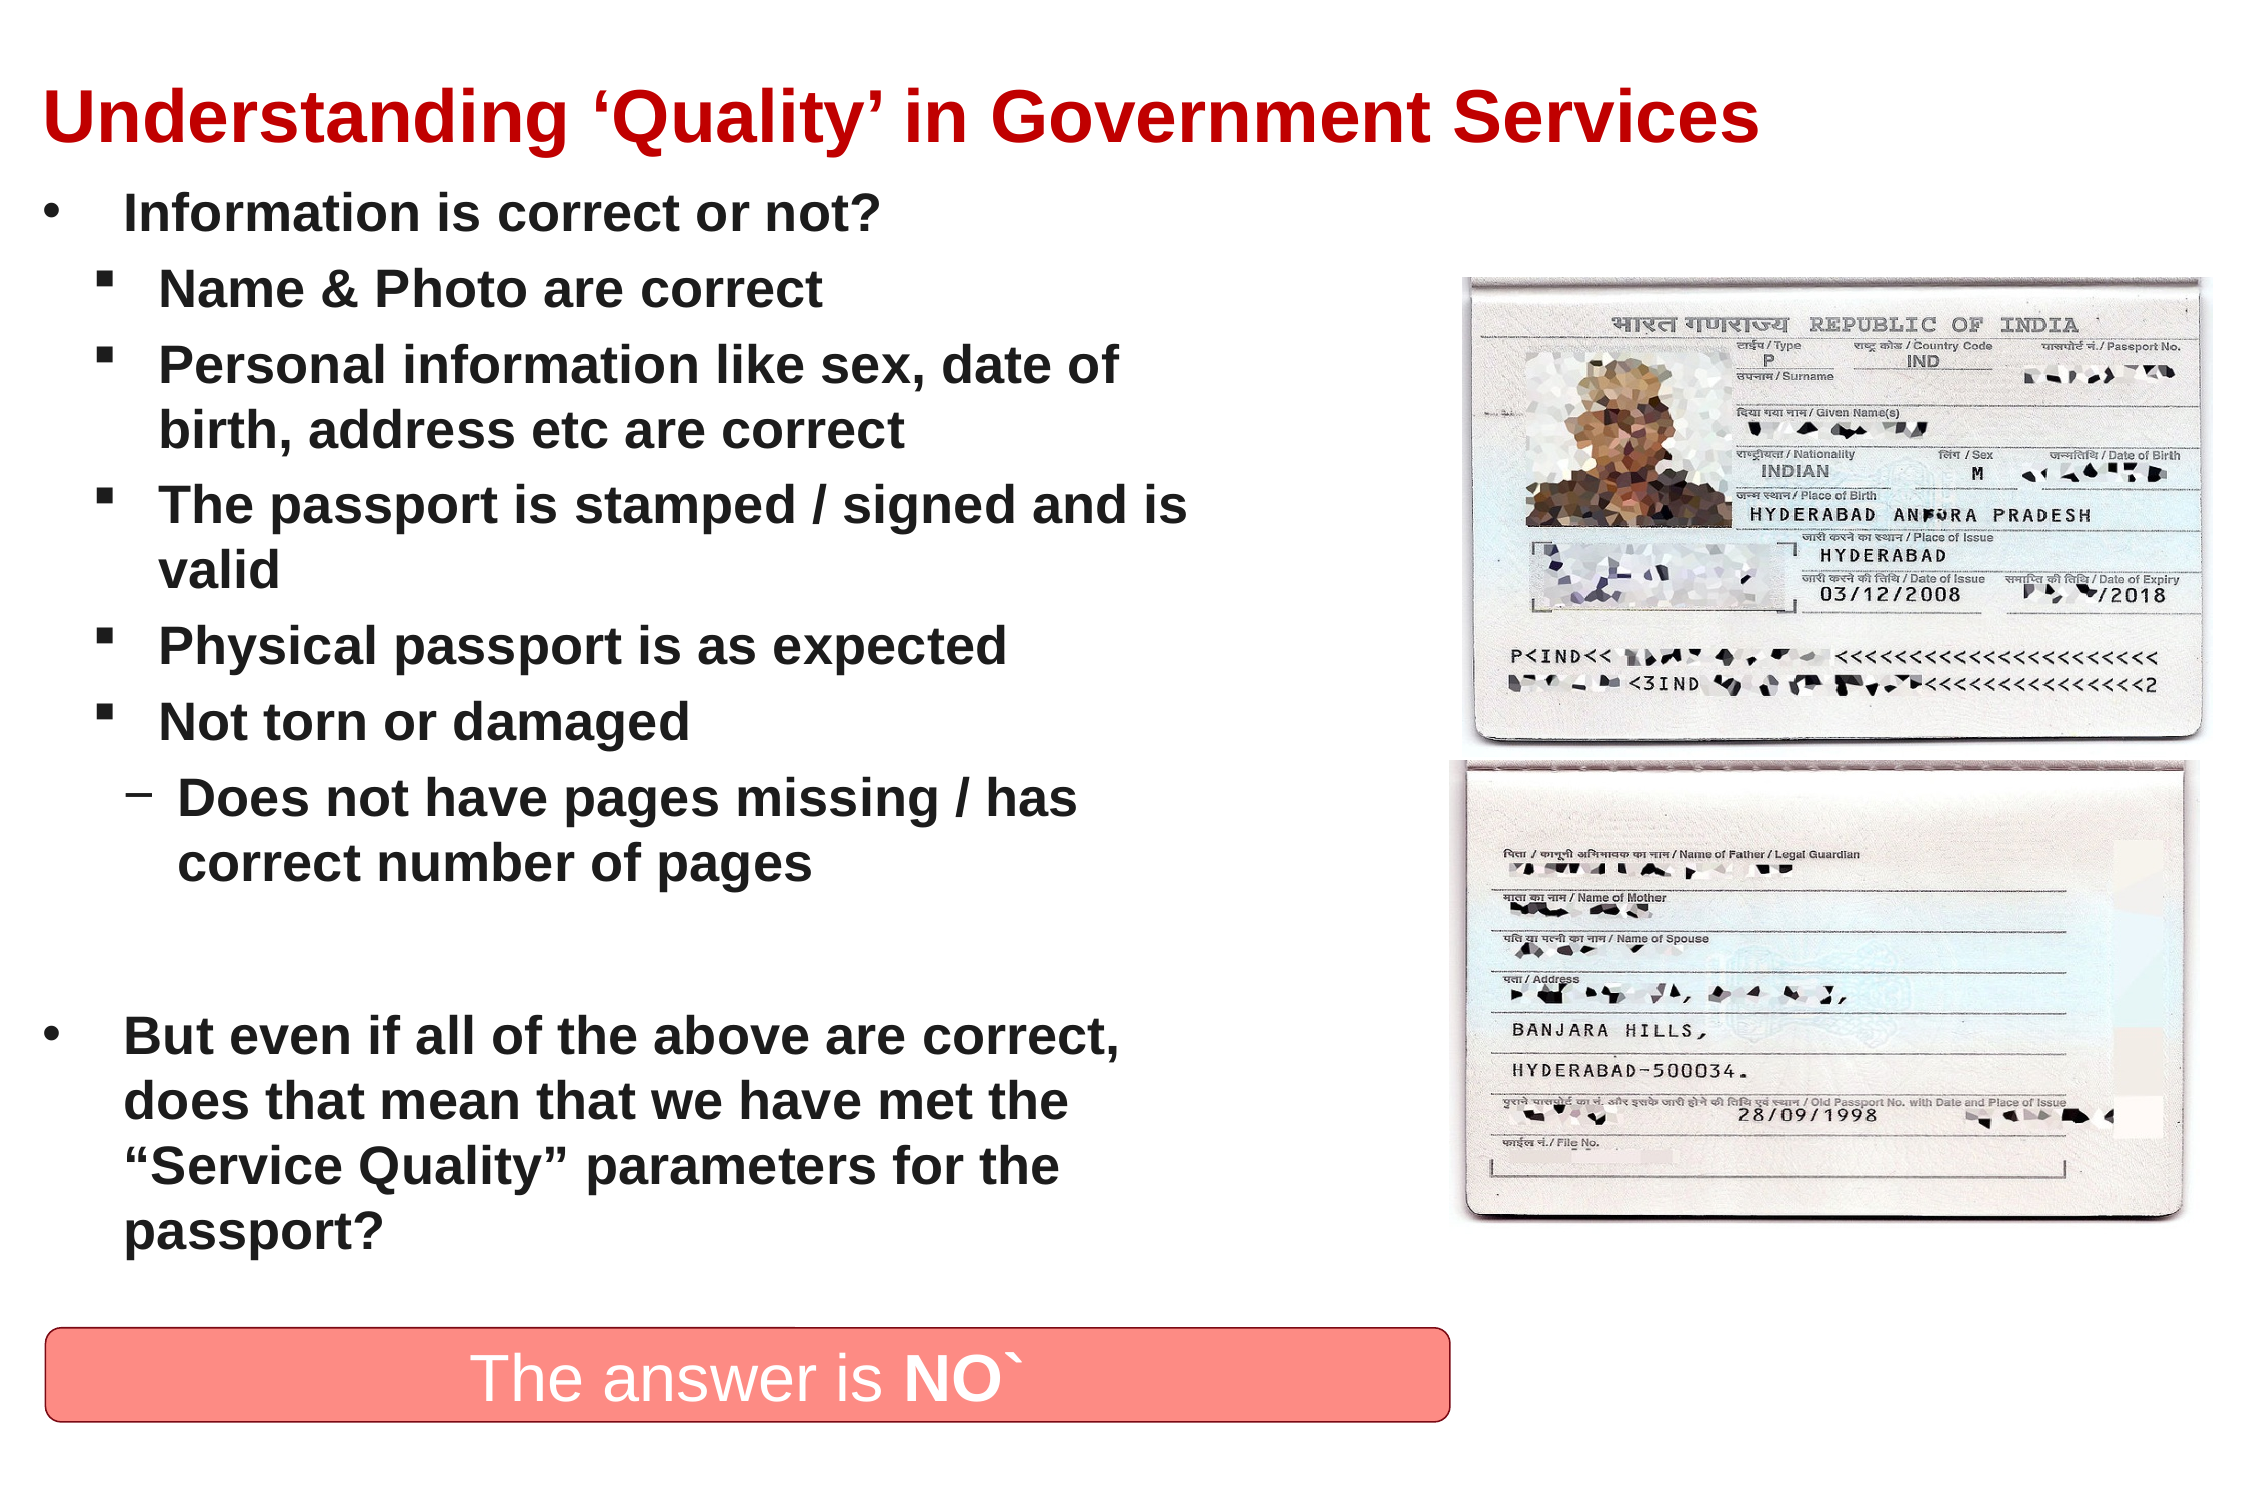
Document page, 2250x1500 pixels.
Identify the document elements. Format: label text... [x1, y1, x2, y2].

list Information is correct or not? Name & Photo are correct Personal information like sex, date of birth, address etc are correct The passport is stamped / signed and is valid Physical passport is as expected Not torn or damaged Does not have pages missing / has correct number of pages But even if all of the above are correct, does that mean that we have met the “Service Quality” parameters for the passport? [41, 177, 1261, 1423]
picture [1449, 760, 2201, 1234]
title Understanding ‘Quality’ in Government Services [41, 67, 2209, 234]
picture [1462, 277, 2213, 757]
text_box The answer is NO` [45, 1327, 1450, 1422]
